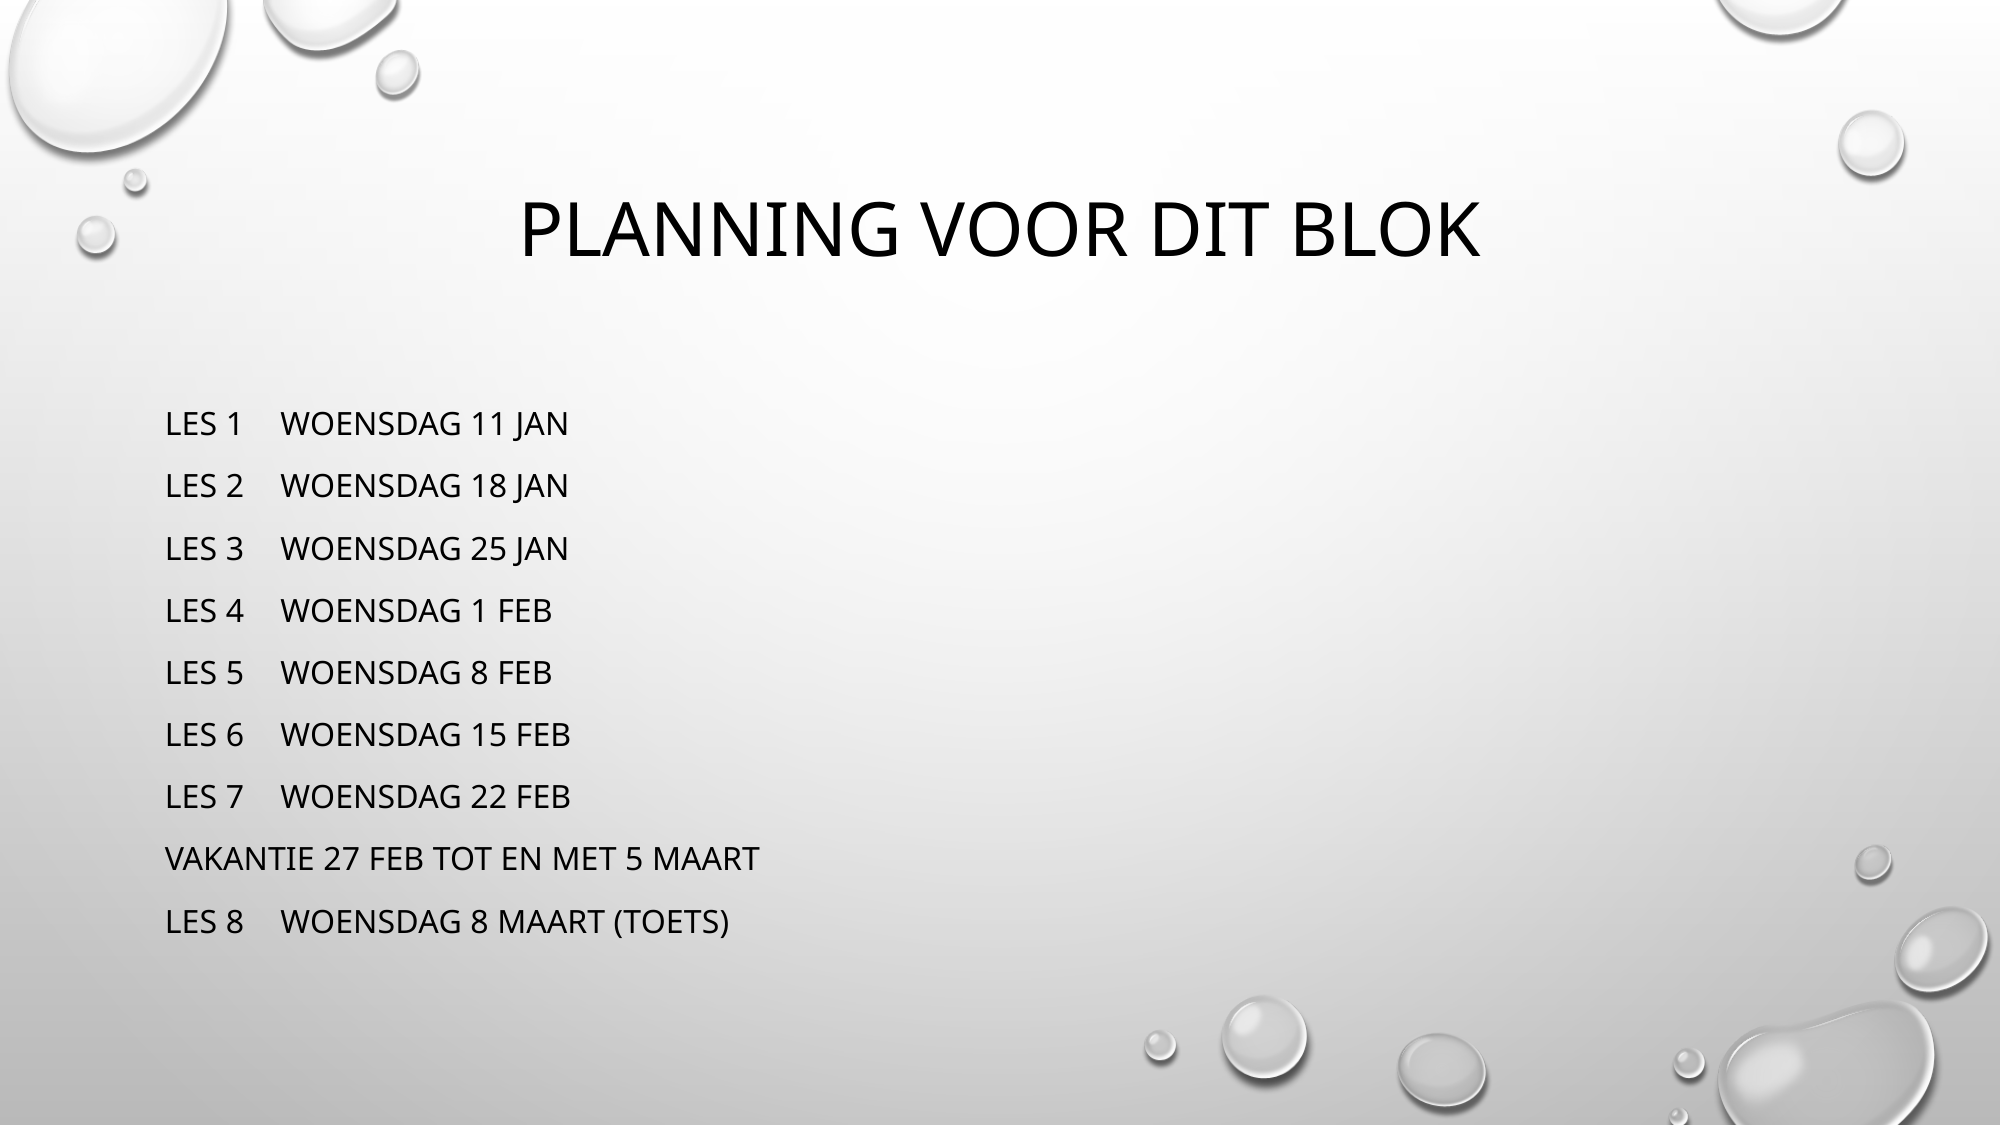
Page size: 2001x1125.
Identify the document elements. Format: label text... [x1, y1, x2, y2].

picture [0, 0, 2000, 1125]
list les 1 woensdag 11 jan Les 2 woensdag 18 jan Les 3 woensdag 25 jan Les 4 woensdag 1 feb Les 5 woensdag 8 feb Les 6 woensdag 15 feb Les 7 woensdag 22 feb Vakantie 27 feb tot en met 5 maart Les 8 woensdag 8 maart (toets) [149, 388, 1850, 950]
title Planning voor dit blok [149, 101, 1851, 364]
